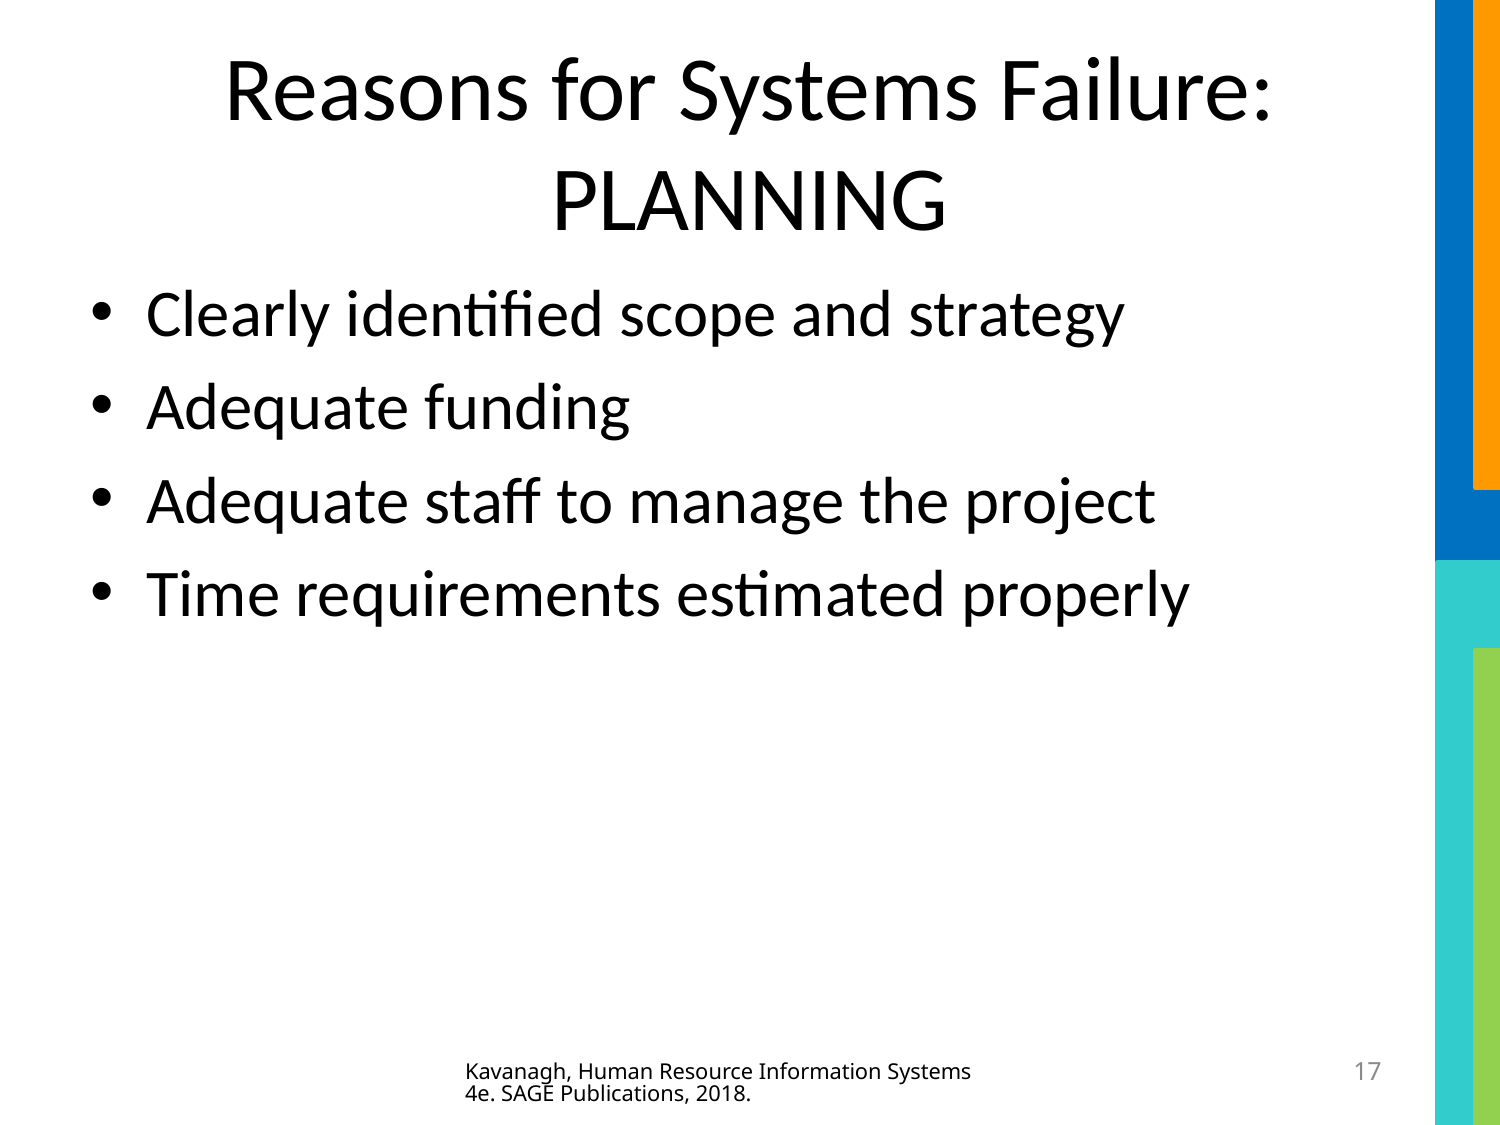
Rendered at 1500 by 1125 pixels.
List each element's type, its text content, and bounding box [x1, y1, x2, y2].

slide_number 17 [1059, 1042, 1397, 1103]
list Clearly identified scope and strategy Adequate funding Adequate staff to manage the project Time requirements estimated properly [75, 262, 1425, 1005]
title Reasons for Systems Failure: PLANNING [75, 45, 1425, 233]
footer Kavanagh, Human Resource Information Systems 4e. SAGE Publications, 2018. [450, 1042, 1004, 1103]
